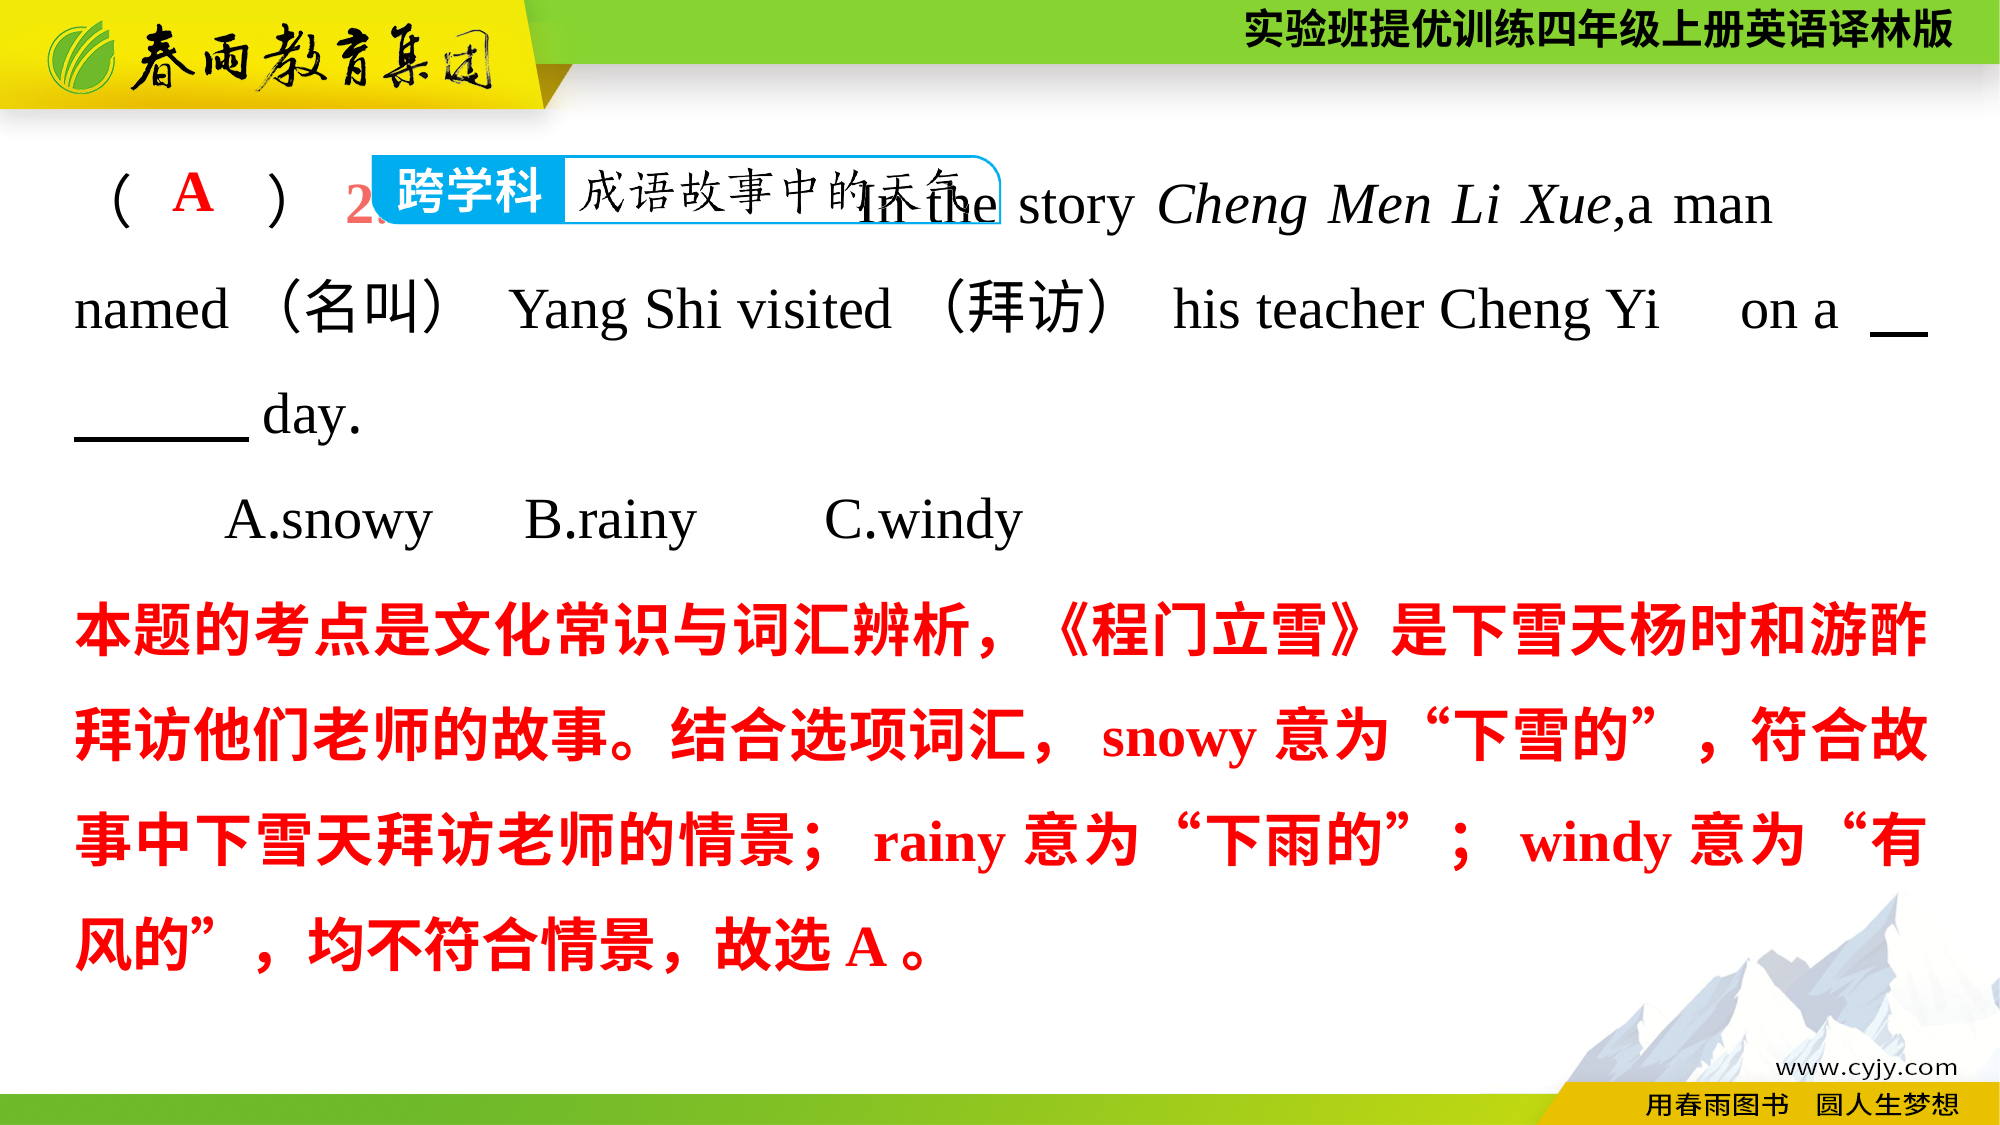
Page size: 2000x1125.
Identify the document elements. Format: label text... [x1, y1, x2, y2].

text_box A [157, 145, 229, 231]
picture [0, 0, 2000, 1125]
list （ ）2. In the story Cheng Men Li Xue,a man named（名叫） Yang Shi visited（拜访） his teacher Cheng Yi on a day. A.snowy B.rainy C.windy [59, 122, 1944, 550]
text_box 本题的考点是文化常识与词汇辨析，《程门立雪》是下雪天杨时和游酢拜访他们老师的故事。结合选项词汇，snowy意为“下雪的”，符合故事中下雪天拜访老师的情景；rainy意为“下雨的”；windy意为“有风的”，均不符合情景，故选A。 [59, 550, 1944, 986]
